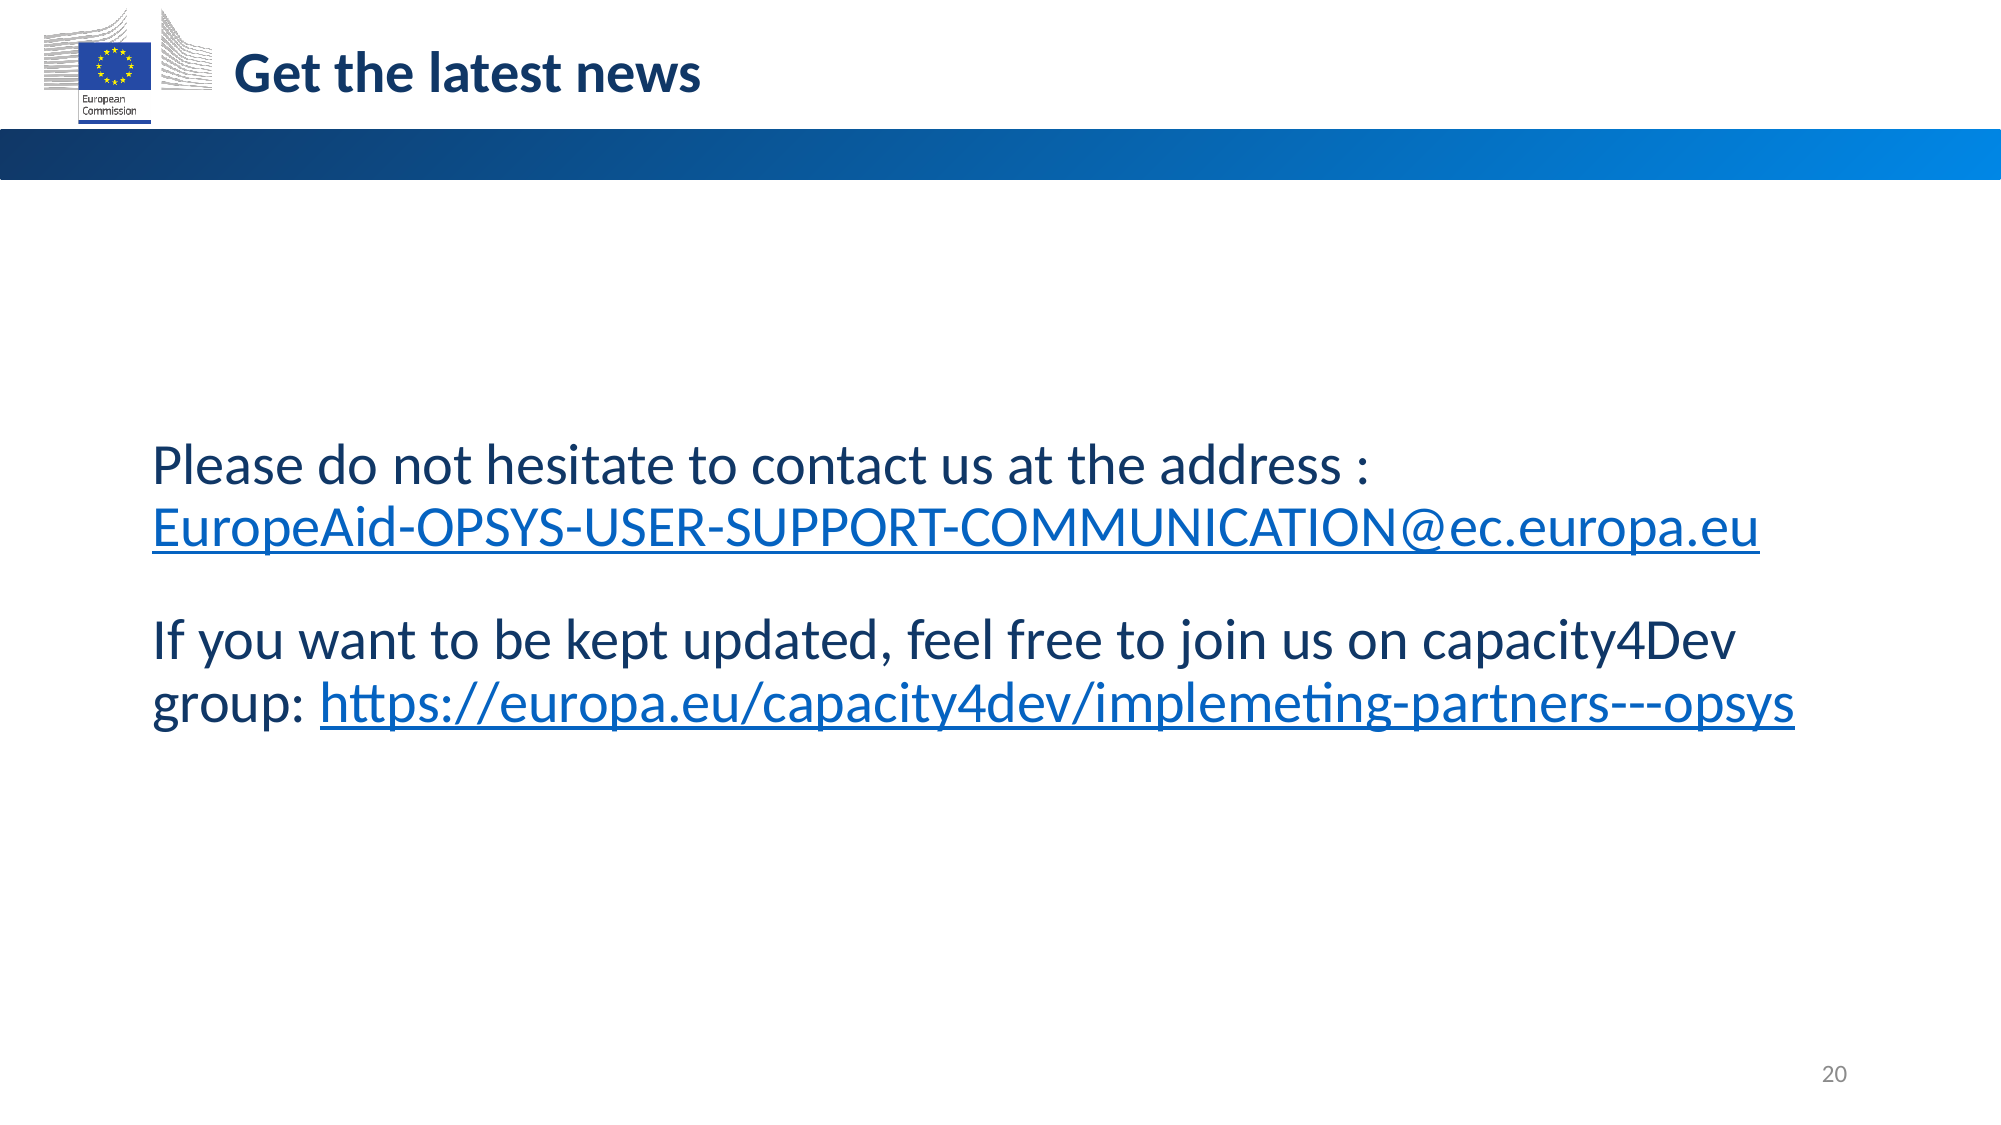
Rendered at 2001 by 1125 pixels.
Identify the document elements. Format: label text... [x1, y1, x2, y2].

list Please do not hesitate to contact us at the address : EuropeAid-OPSYS-USER-SUPPORT-COMMUNICATION@ec.europa.eu If you want to be kept updated, feel free to join us on capacity4Dev group: https://europa.eu/capacity4dev/implemeting-partners---opsys [137, 426, 1863, 850]
text_box Get the latest news [220, 27, 2000, 112]
slide_number 20 [1412, 1042, 1863, 1103]
picture [44, 8, 212, 124]
